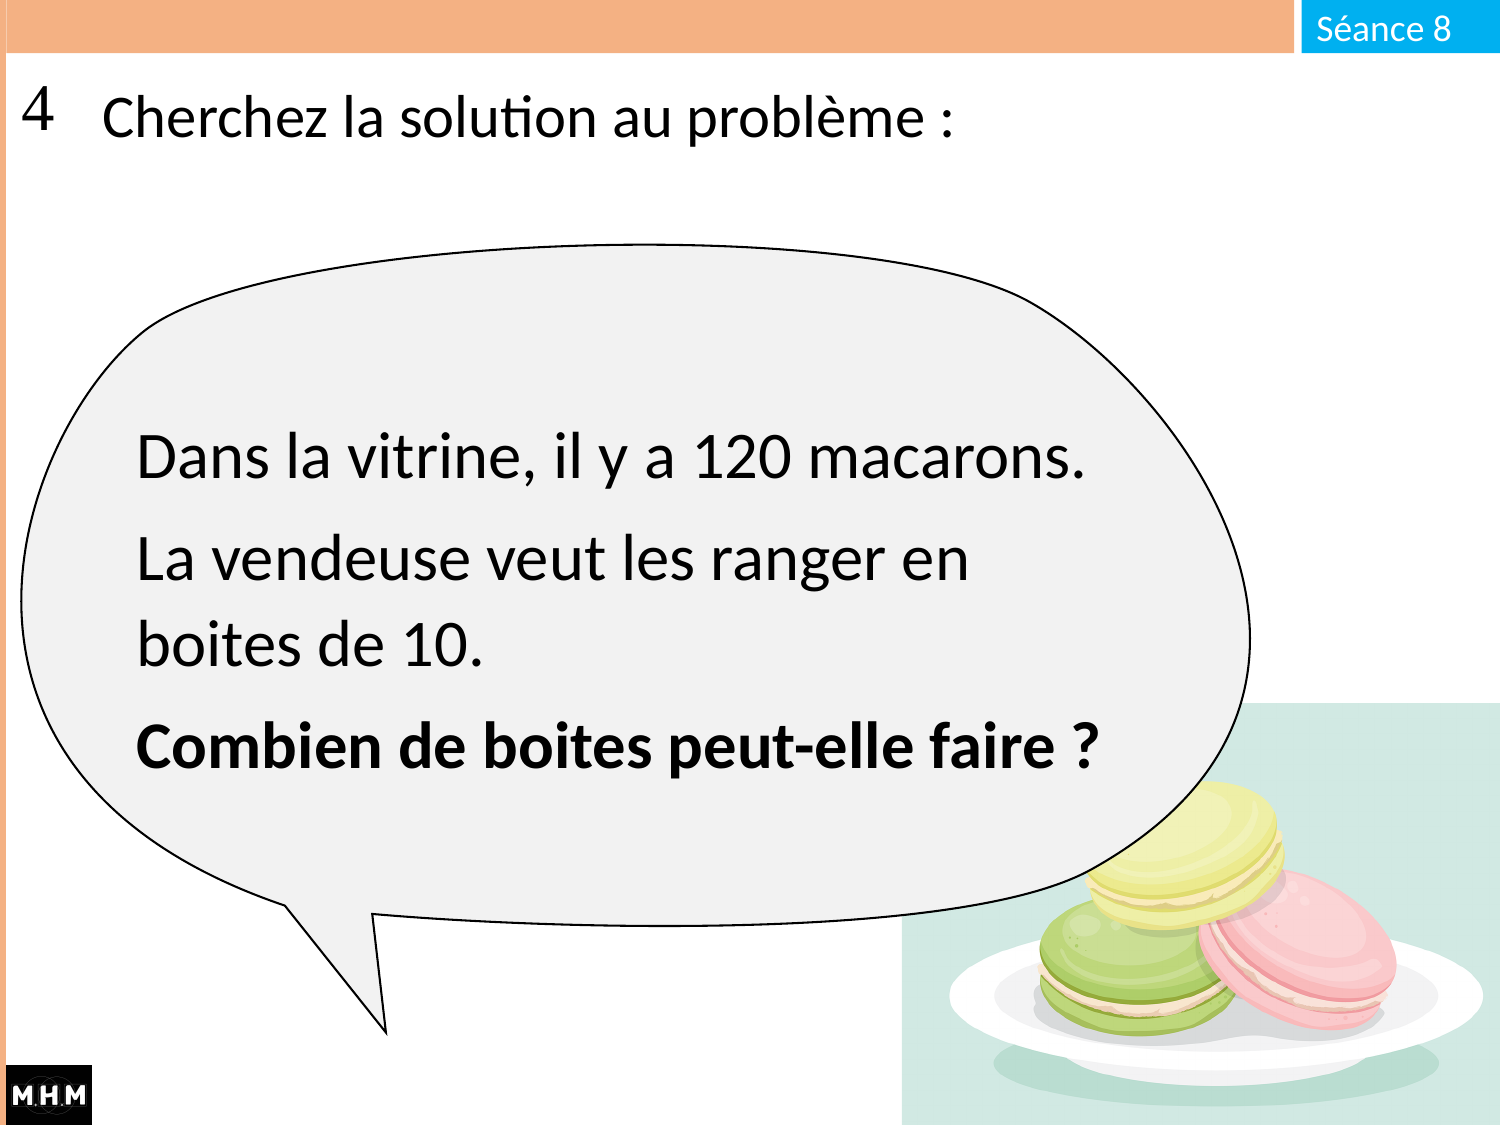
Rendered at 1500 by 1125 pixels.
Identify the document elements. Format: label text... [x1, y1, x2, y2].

title Cherchez la solution au problème : [87, 32, 1382, 158]
text_box Dans la vitrine, il y a 120 macarons. La vendeuse veut les ranger en boites de 10. Combien de boites peut-elle faire ? [121, 398, 1128, 789]
picture [901, 703, 1500, 1125]
picture [6, 1065, 92, 1125]
text_box [20, 243, 1252, 1036]
